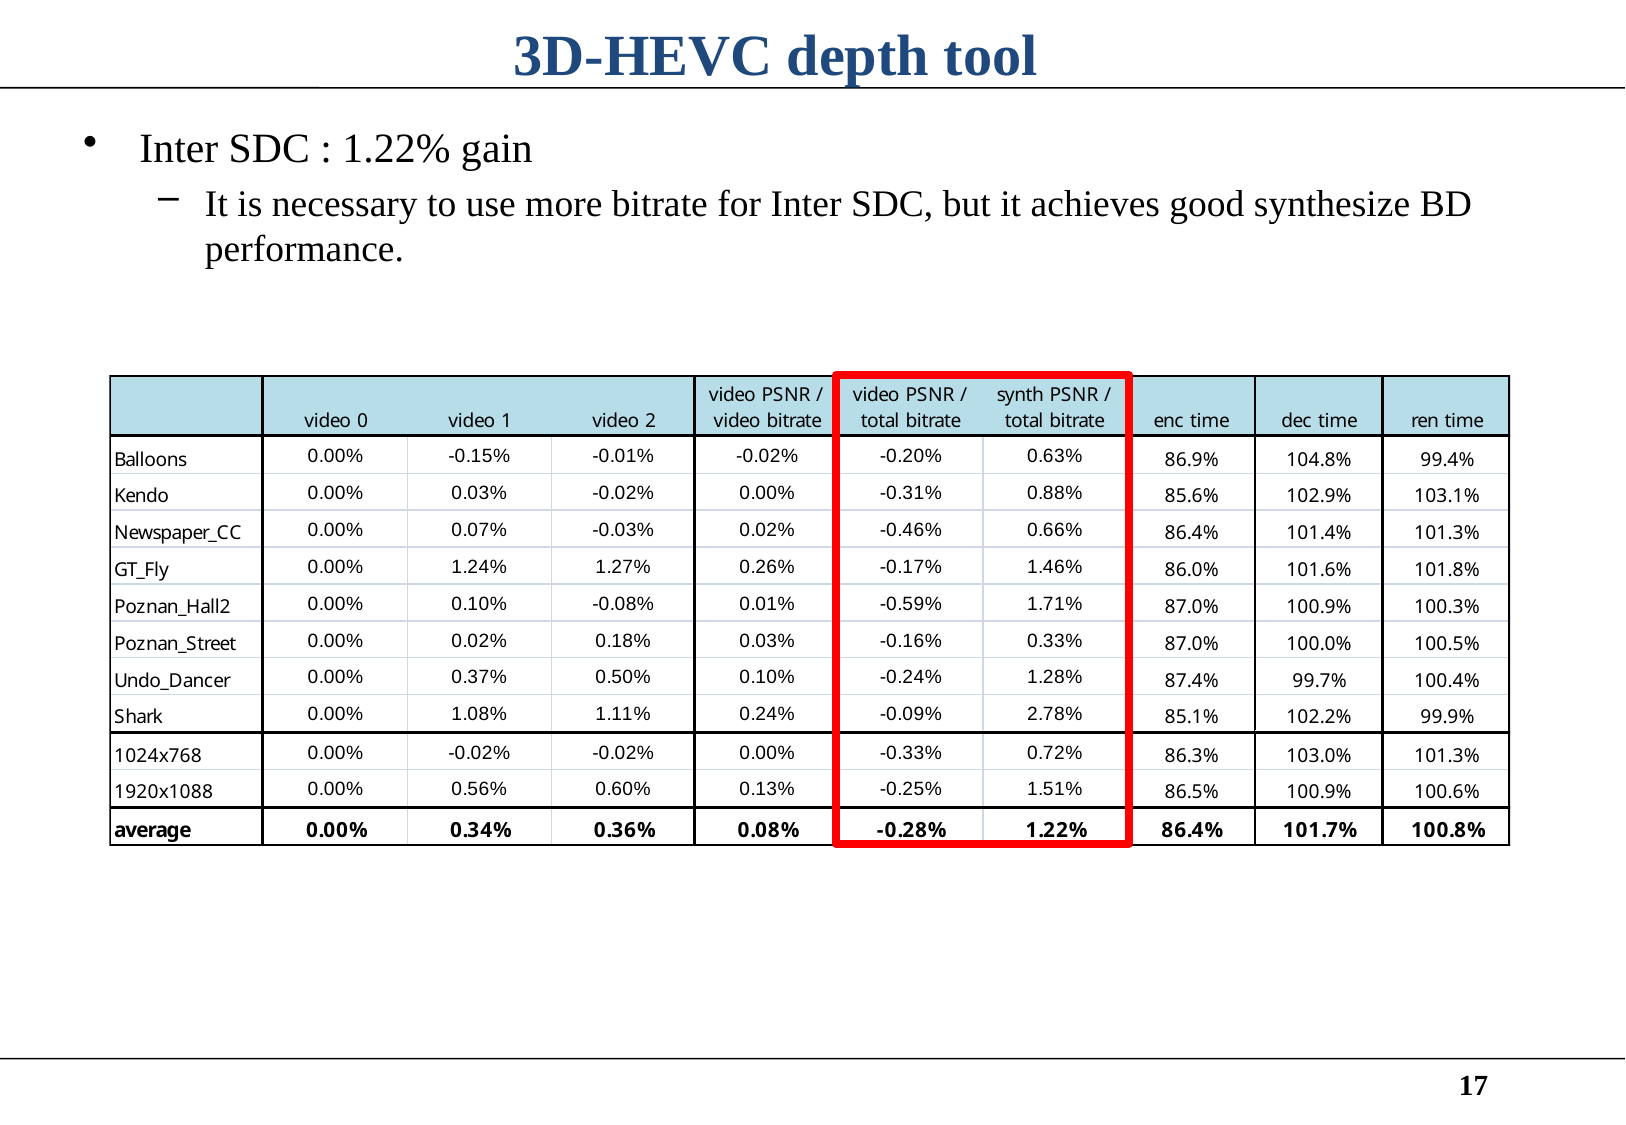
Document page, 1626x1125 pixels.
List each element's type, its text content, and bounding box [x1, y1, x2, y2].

list Inter SDC : 1.22% gain It is necessary to use more bitrate for Inter SDC, but it achieves good synthesize BD performance. [68, 113, 1544, 1005]
slide_number 17 [1403, 1058, 1544, 1106]
title 3D-HEVC depth tool [68, 9, 1484, 94]
picture [109, 374, 1512, 848]
